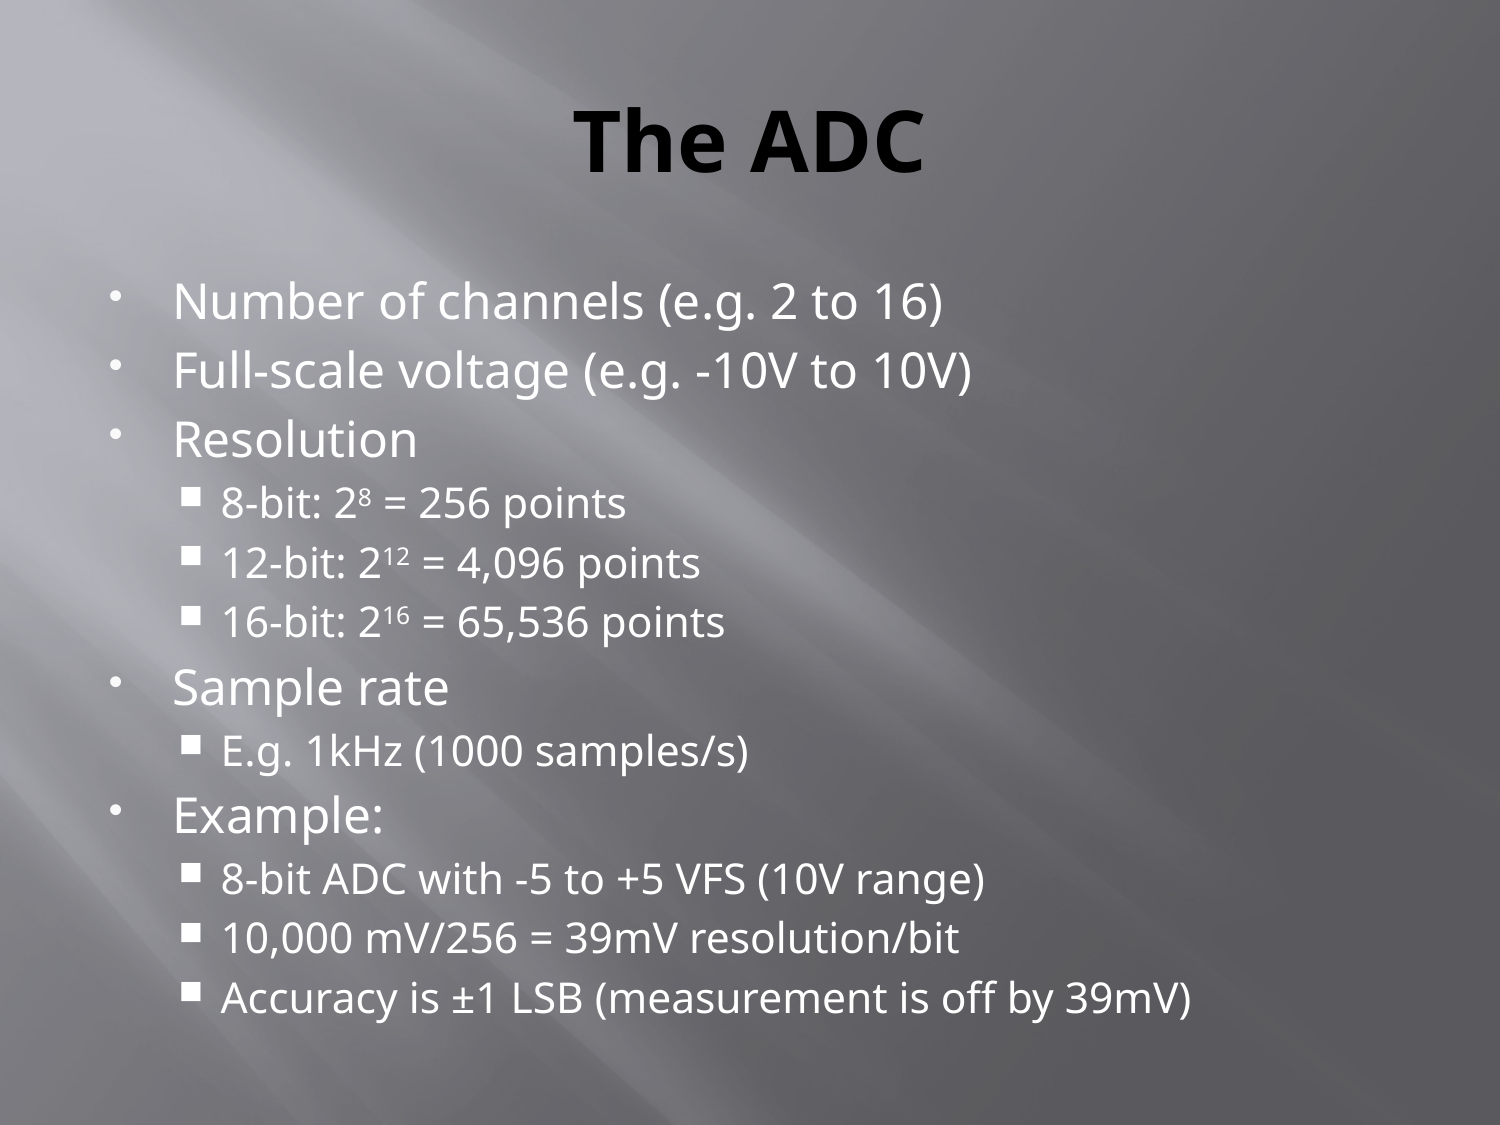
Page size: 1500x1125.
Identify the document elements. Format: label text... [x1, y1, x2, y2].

title The ADC [75, 45, 1425, 233]
list Number of channels (e.g. 2 to 16) Full-scale voltage (e.g. -10V to 10V) Resolution 8-bit: 28 = 256 points 12-bit: 212 = 4,096 points 16-bit: 216 = 65,536 points Sample rate E.g. 1kHz (1000 samples/s) Example: 8-bit ADC with -5 to +5 VFS (10V range) 10,000 mV/256 = 39mV resolution/bit Accuracy is ±1 LSB (measurement is off by 39mV) [75, 262, 1425, 1035]
